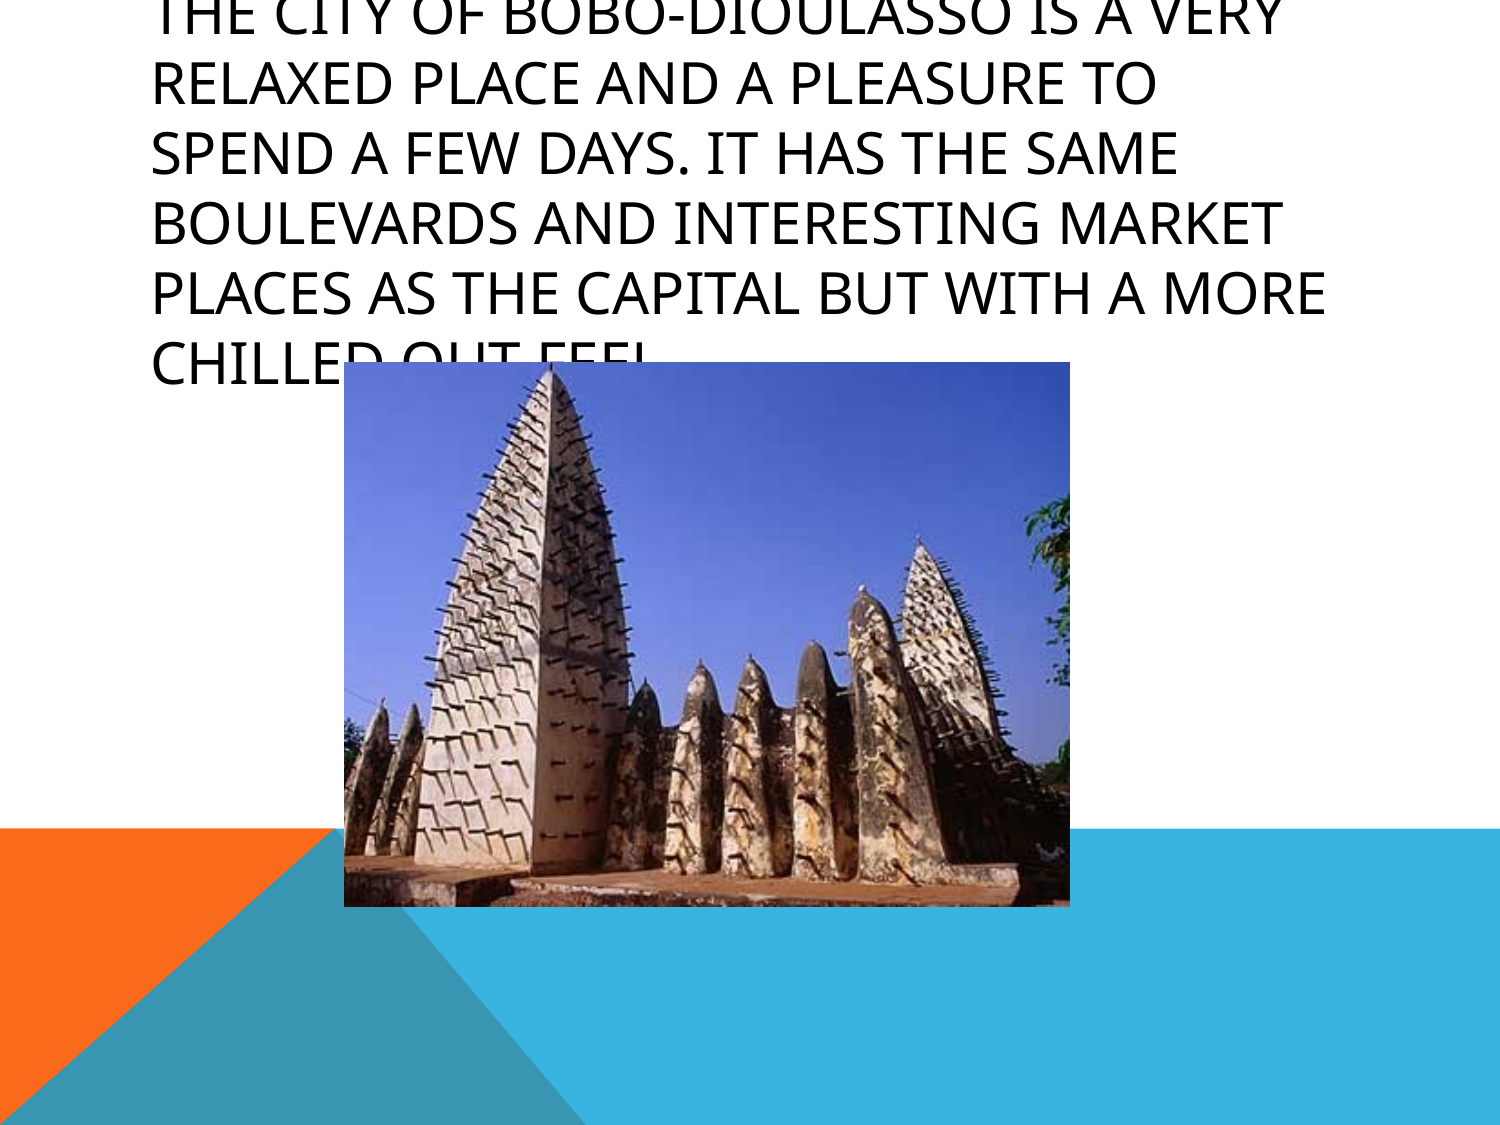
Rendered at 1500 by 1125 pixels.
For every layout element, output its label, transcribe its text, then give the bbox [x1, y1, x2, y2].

title The city of Bobo-Dioulasso is a very relaxed place and a pleasure to spend a few days. It has the same boulevards and interesting market places as the capital but with a more chilled out feel [135, 60, 1369, 313]
picture [344, 362, 1071, 907]
